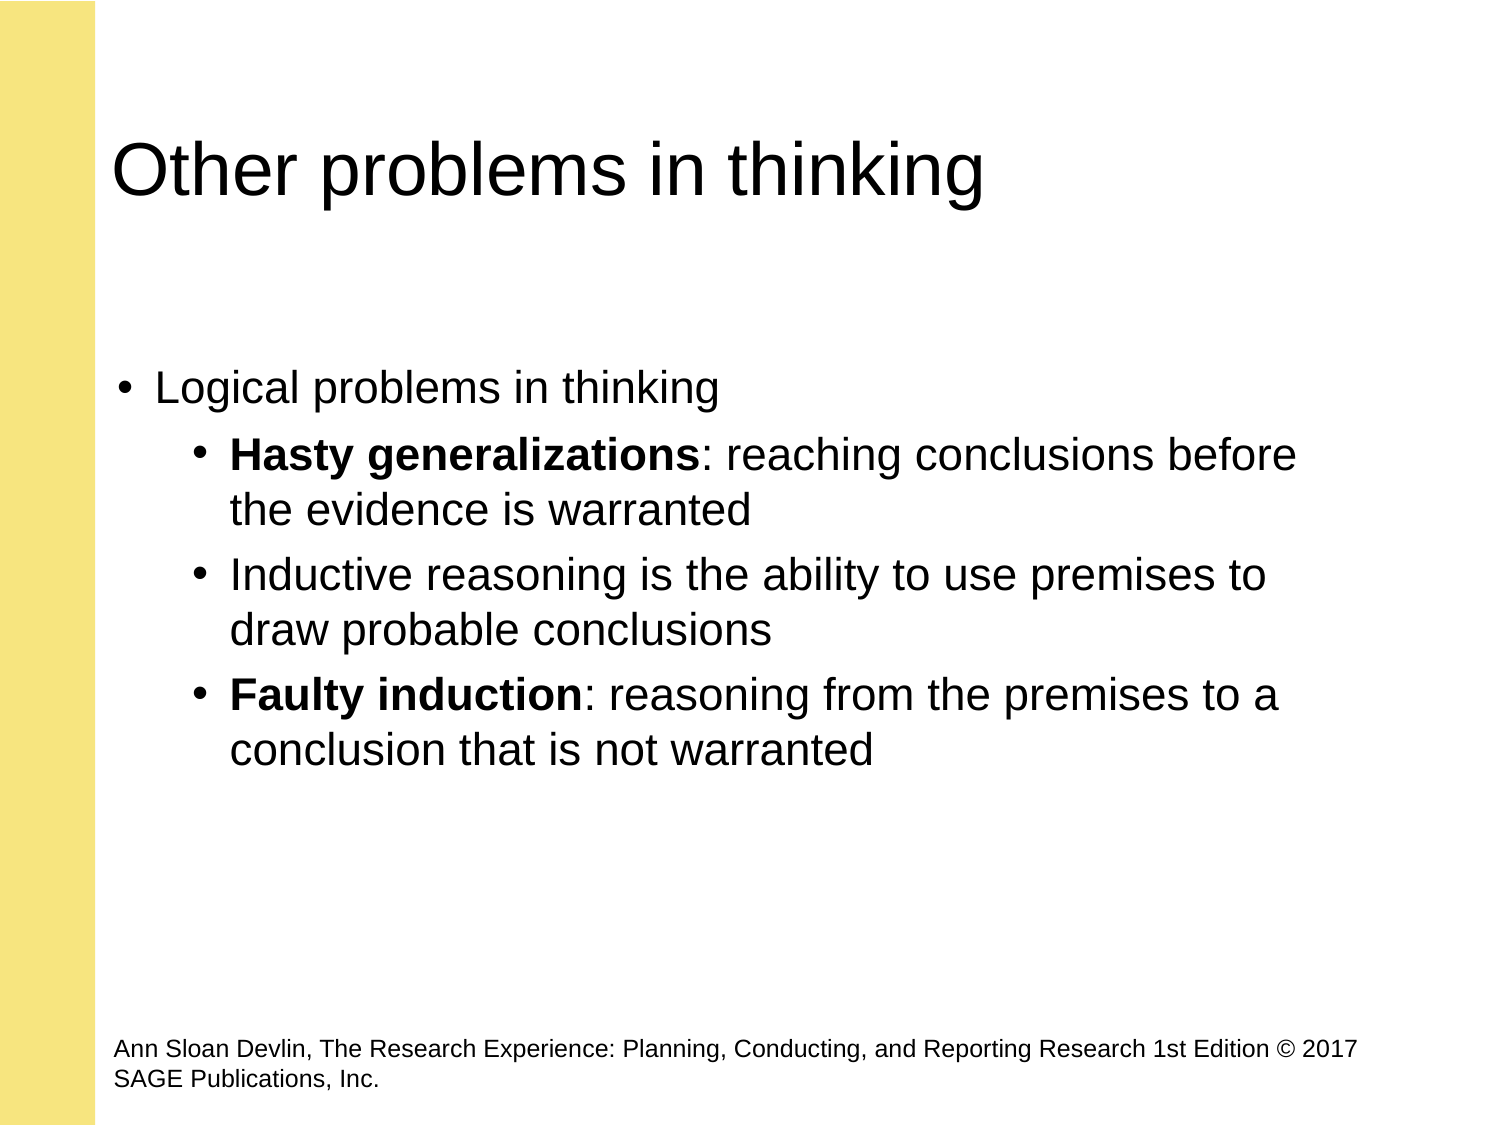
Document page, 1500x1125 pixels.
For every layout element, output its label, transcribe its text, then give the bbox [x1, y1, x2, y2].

title Other problems in thinking [96, 122, 1055, 221]
list Logical problems in thinking Hasty generalizations: reaching conclusions before the evidence is warranted Inductive reasoning is the ability to use premises to draw probable conclusions Faulty induction: reasoning from the premises to a conclusion that is not warranted [102, 357, 1340, 787]
picture [0, 1, 96, 1125]
